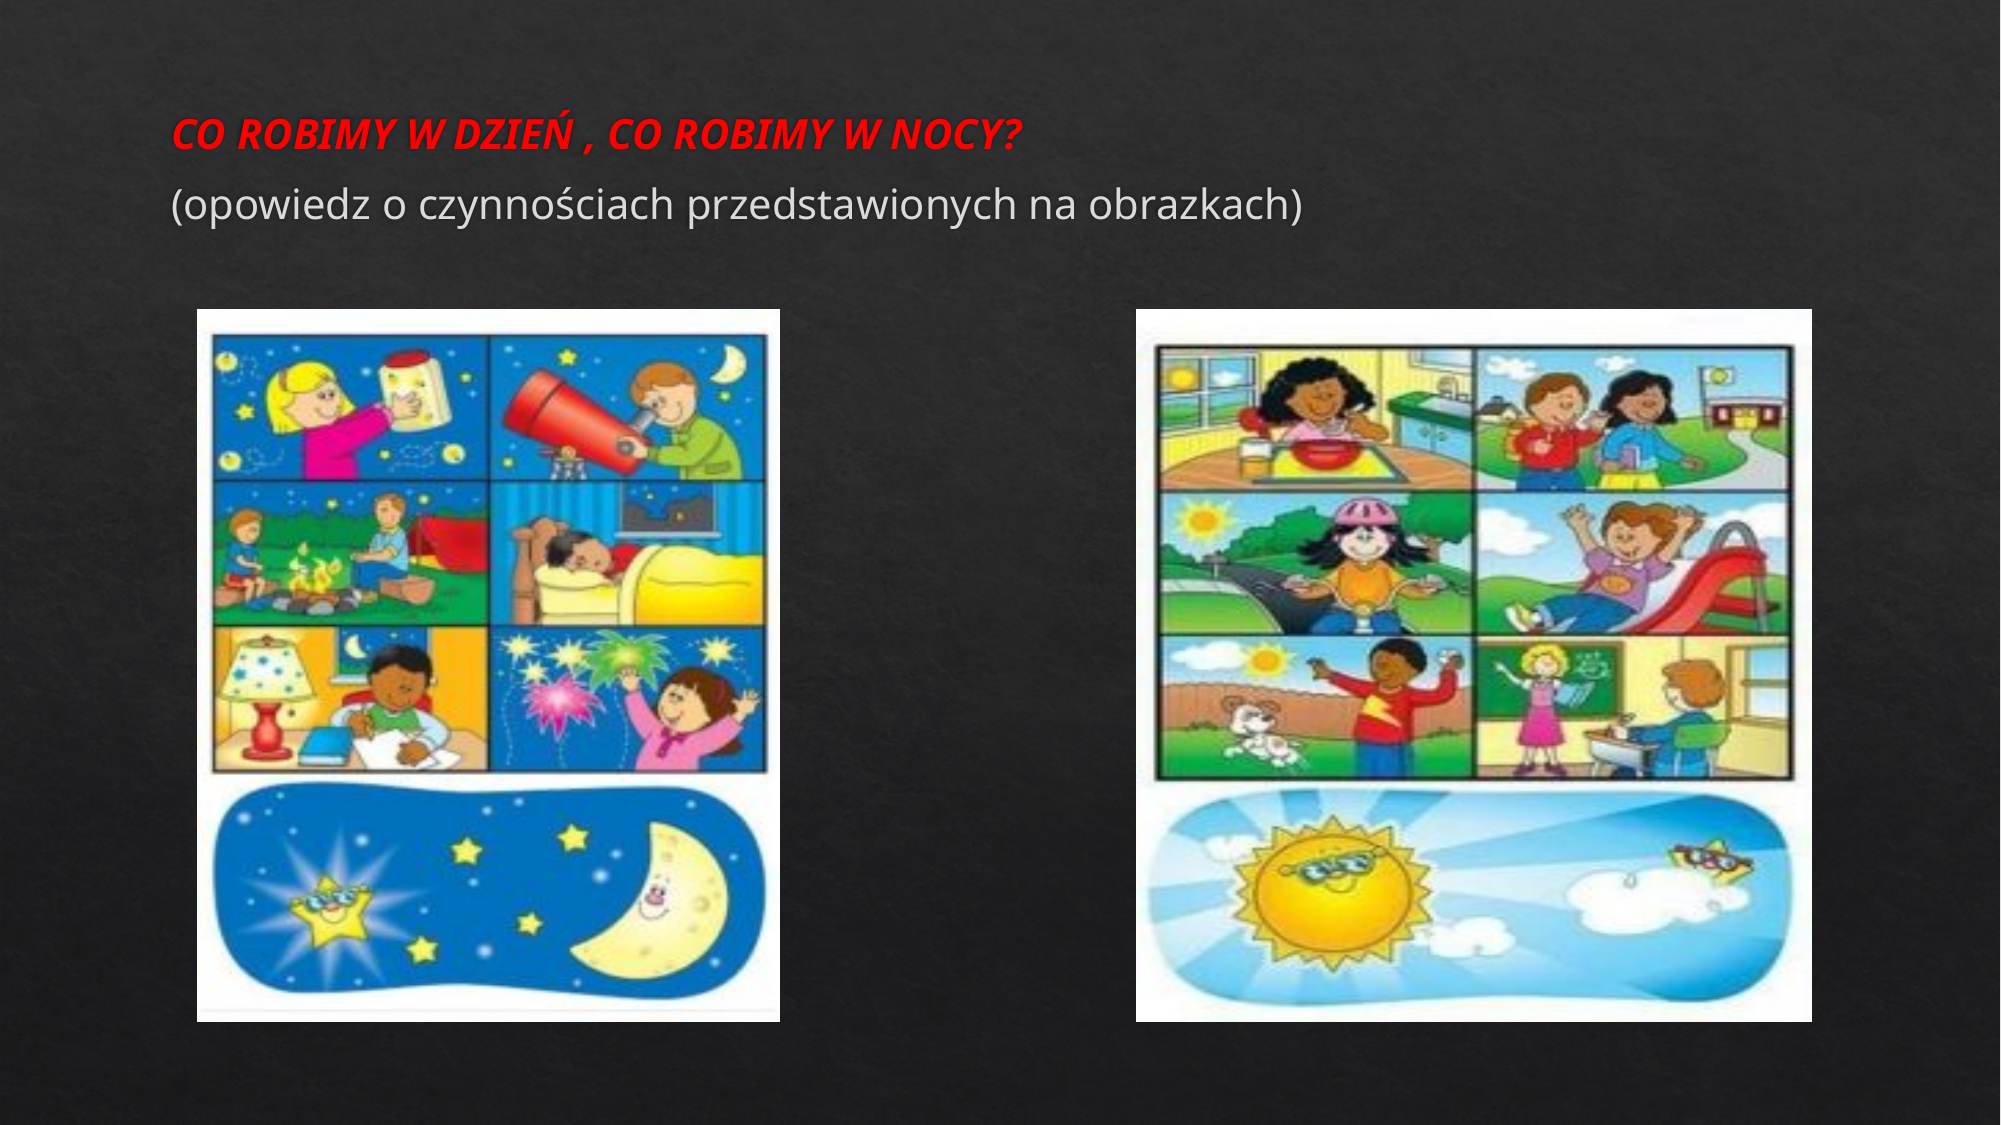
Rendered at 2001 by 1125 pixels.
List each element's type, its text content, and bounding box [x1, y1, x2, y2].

picture [1136, 309, 1812, 1022]
picture [196, 309, 781, 1022]
list CO ROBIMY W DZIEŃ , CO ROBIMY W NOCY? (opowiedz o czynnościach przedstawionych na obrazkach) [149, 99, 1849, 950]
